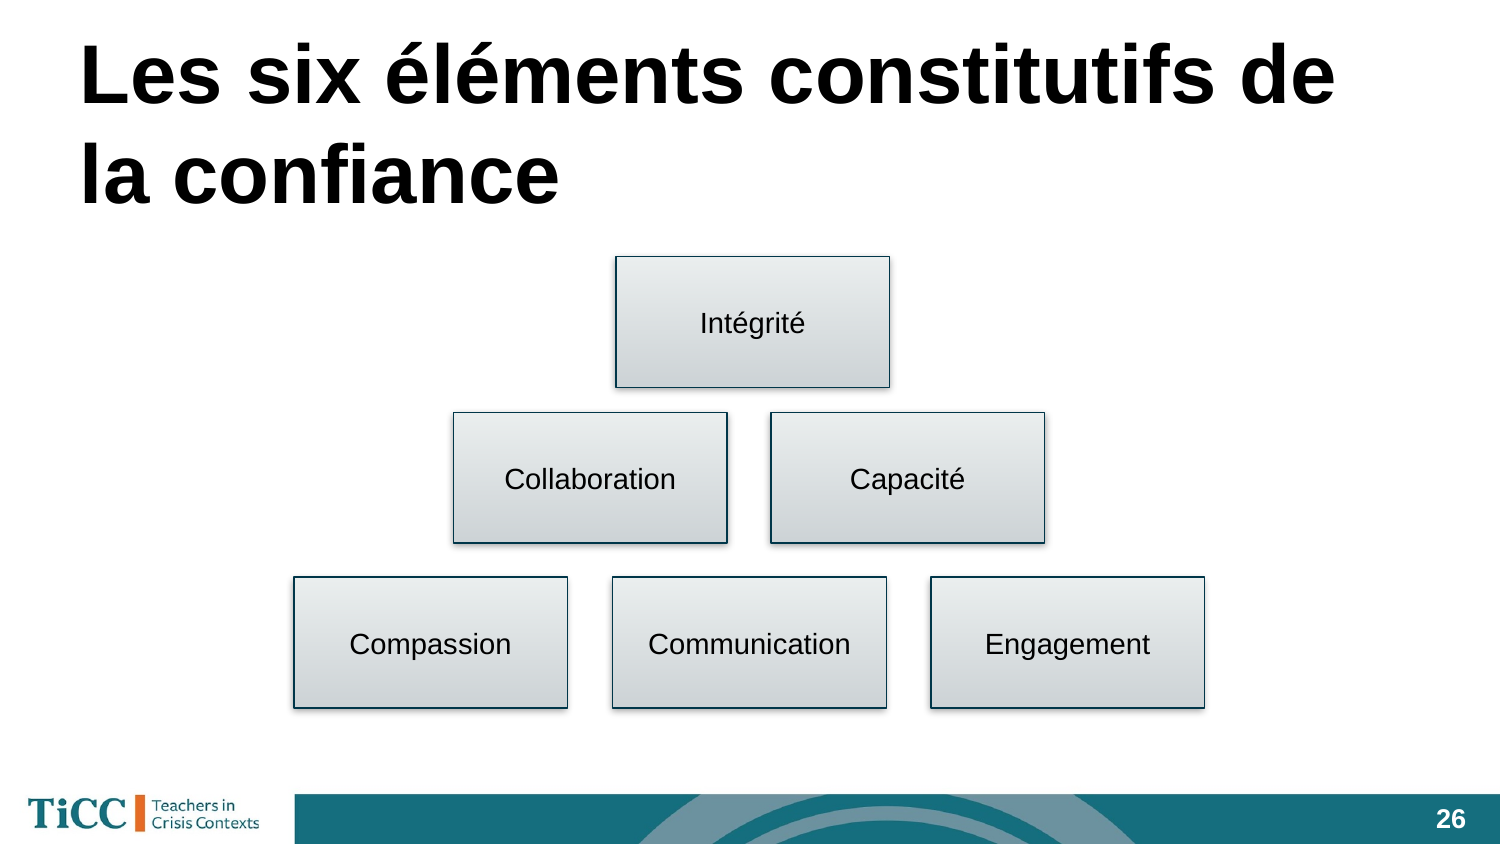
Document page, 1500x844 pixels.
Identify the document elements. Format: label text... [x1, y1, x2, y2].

text_box Engagement [930, 577, 1205, 708]
text_box Intégrité [615, 256, 890, 388]
text_box Capacité [770, 412, 1045, 544]
title Les six éléments constitutifs de la confiance [64, 47, 1415, 236]
text_box Collaboration [453, 412, 728, 544]
text_box Compassion [293, 577, 568, 708]
text_box Communication [612, 577, 887, 708]
slide_number ‹#› [1390, 785, 1481, 844]
picture [0, 0, 1500, 844]
